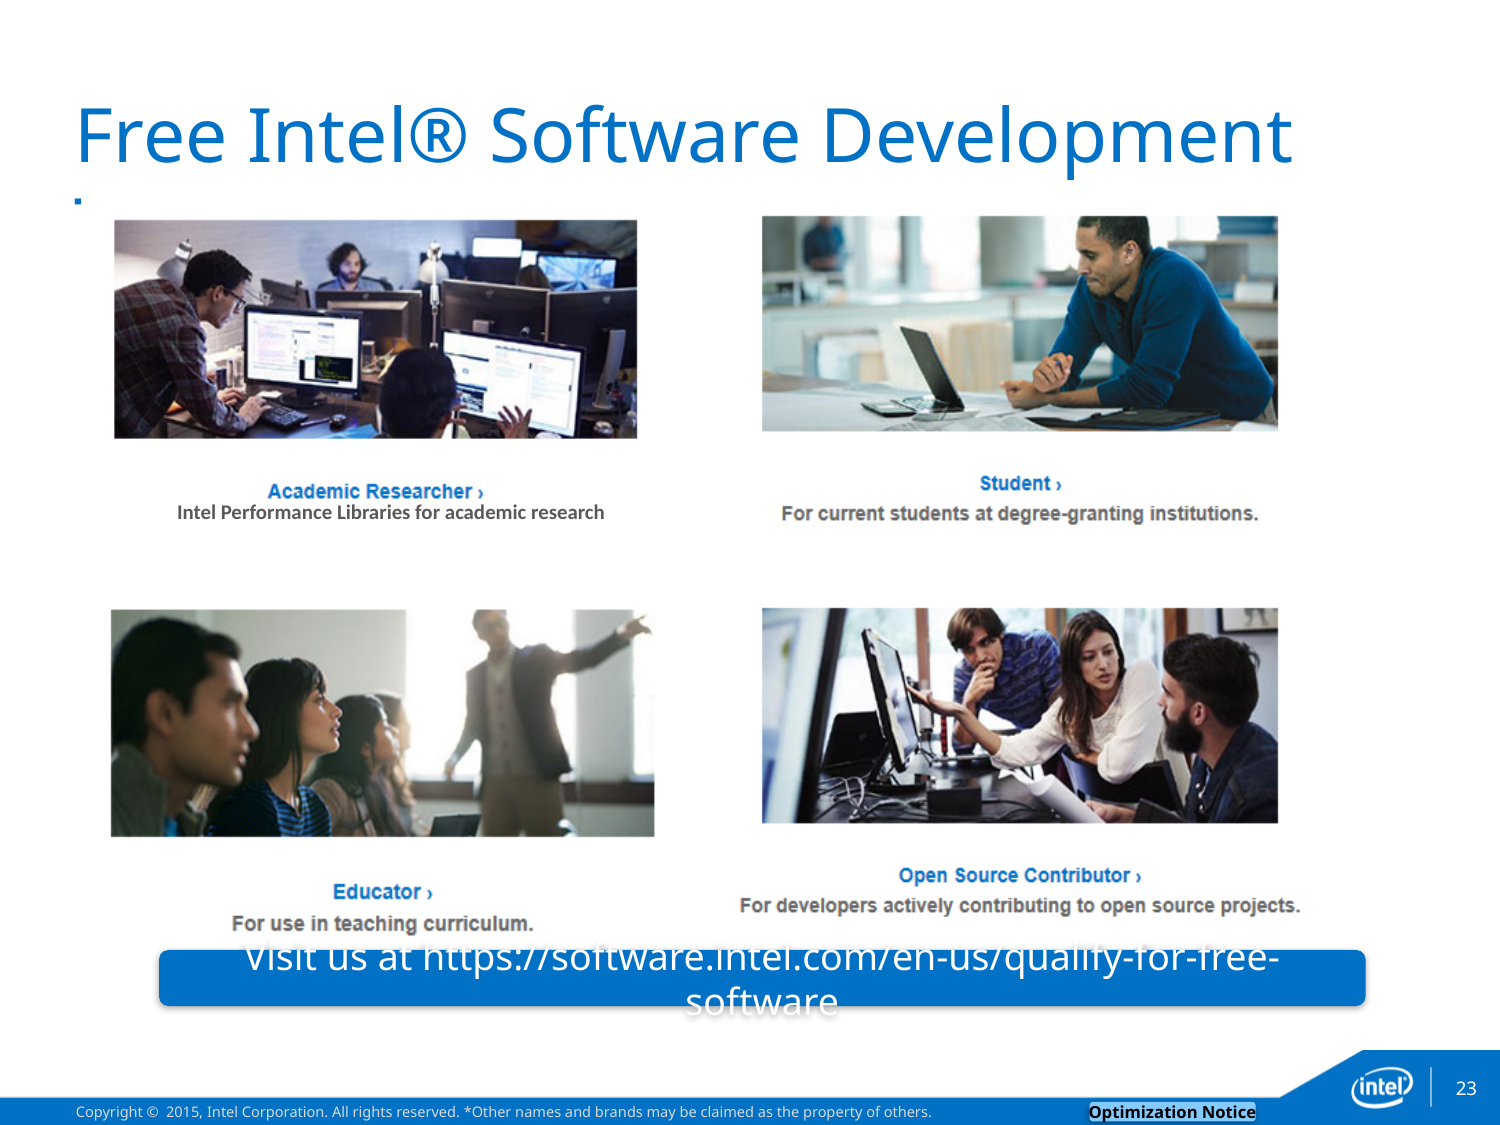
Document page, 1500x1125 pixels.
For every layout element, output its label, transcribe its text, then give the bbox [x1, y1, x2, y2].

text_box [81, 193, 700, 532]
slide_number 23 [1406, 1059, 1478, 1119]
text_box Visit us at https://software.intel.com/en-us/qualify-for-free-software [158, 949, 1367, 1007]
picture [74, 199, 1325, 963]
picture [0, 1050, 1500, 1125]
title Free Intel® Software Development Tools [74, 87, 1425, 275]
